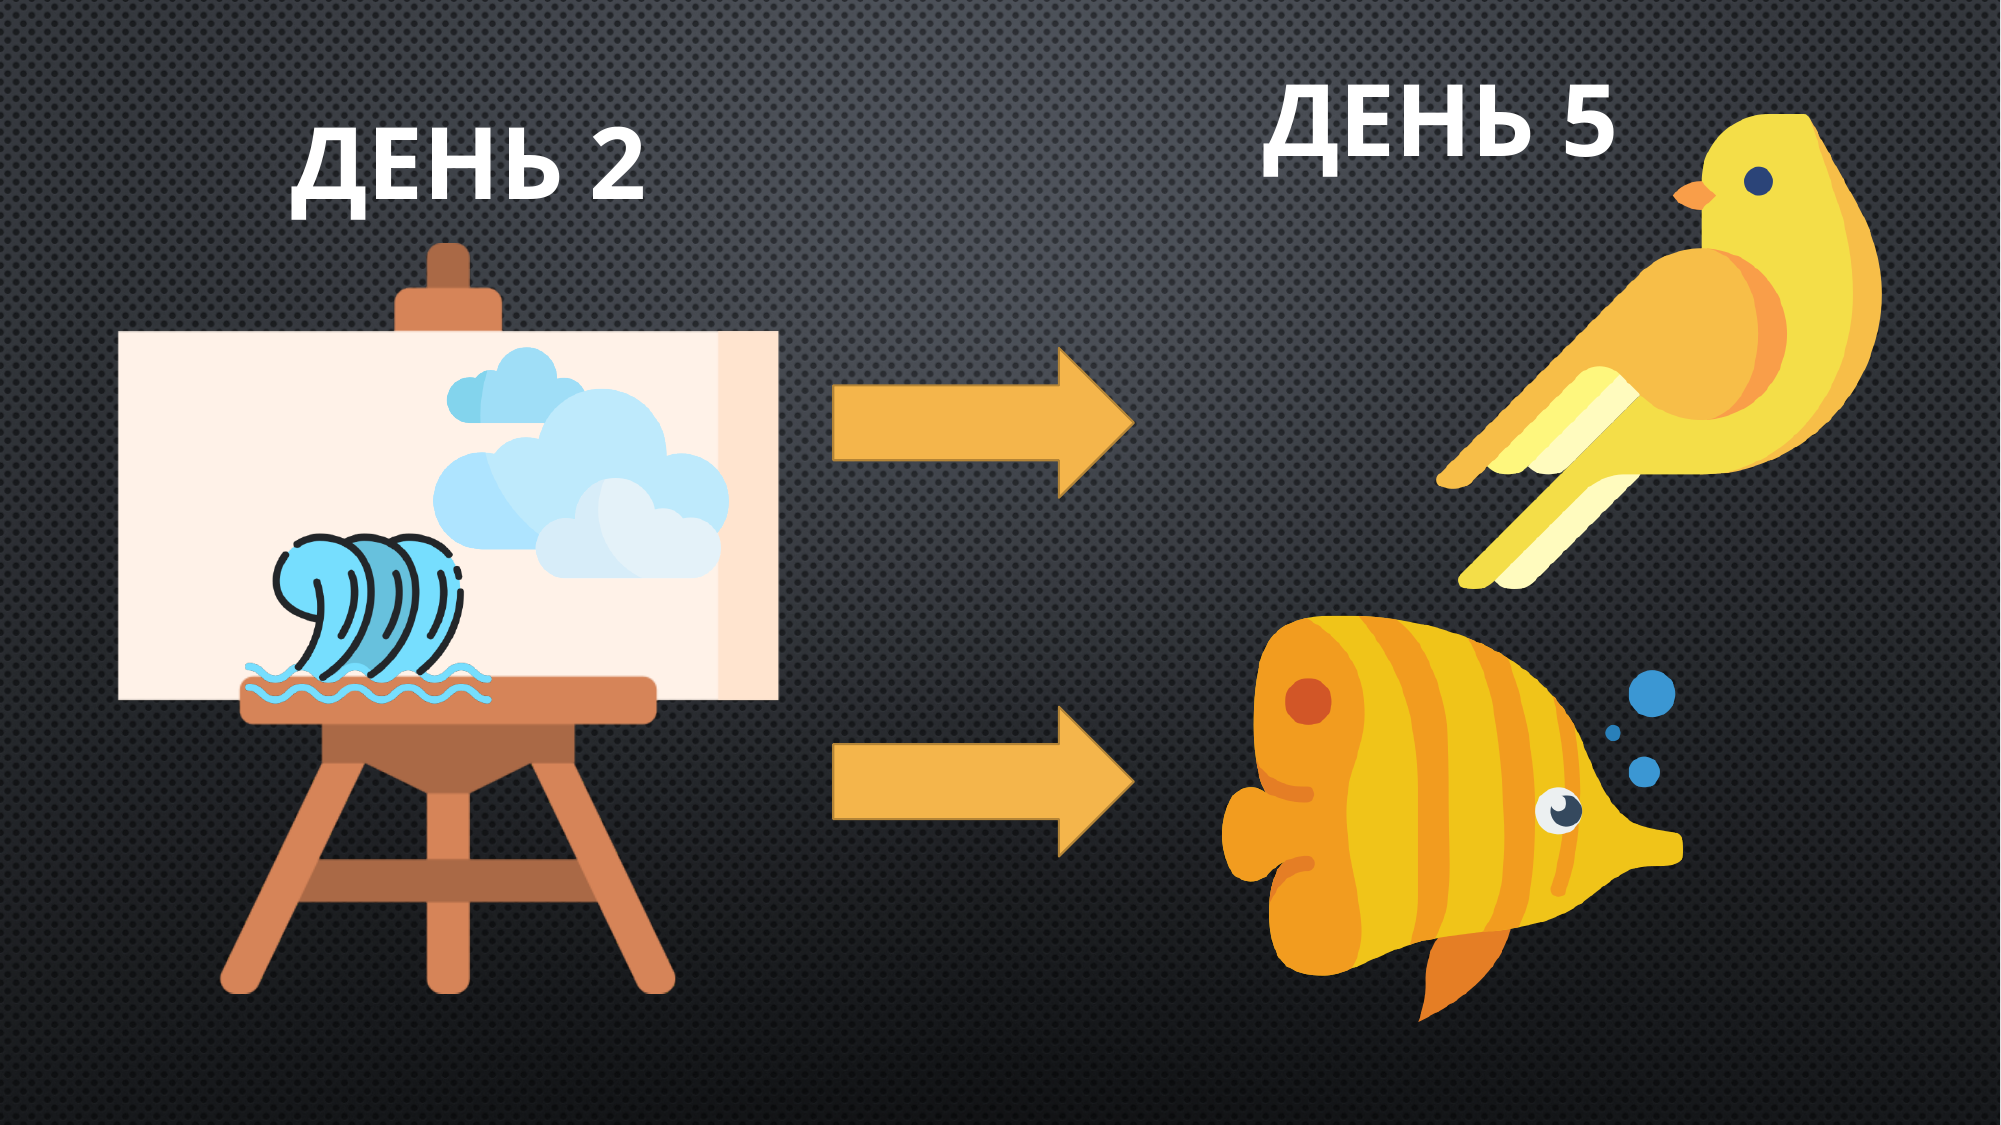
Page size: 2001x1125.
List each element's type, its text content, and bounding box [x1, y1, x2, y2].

text_box ДЕНЬ 5 [1115, 49, 1767, 244]
text_box [832, 705, 1135, 858]
picture [1222, 114, 1896, 1049]
subtitle ДЕНЬ 2 [144, 91, 795, 243]
text_box [832, 346, 1135, 499]
picture [73, 243, 824, 994]
